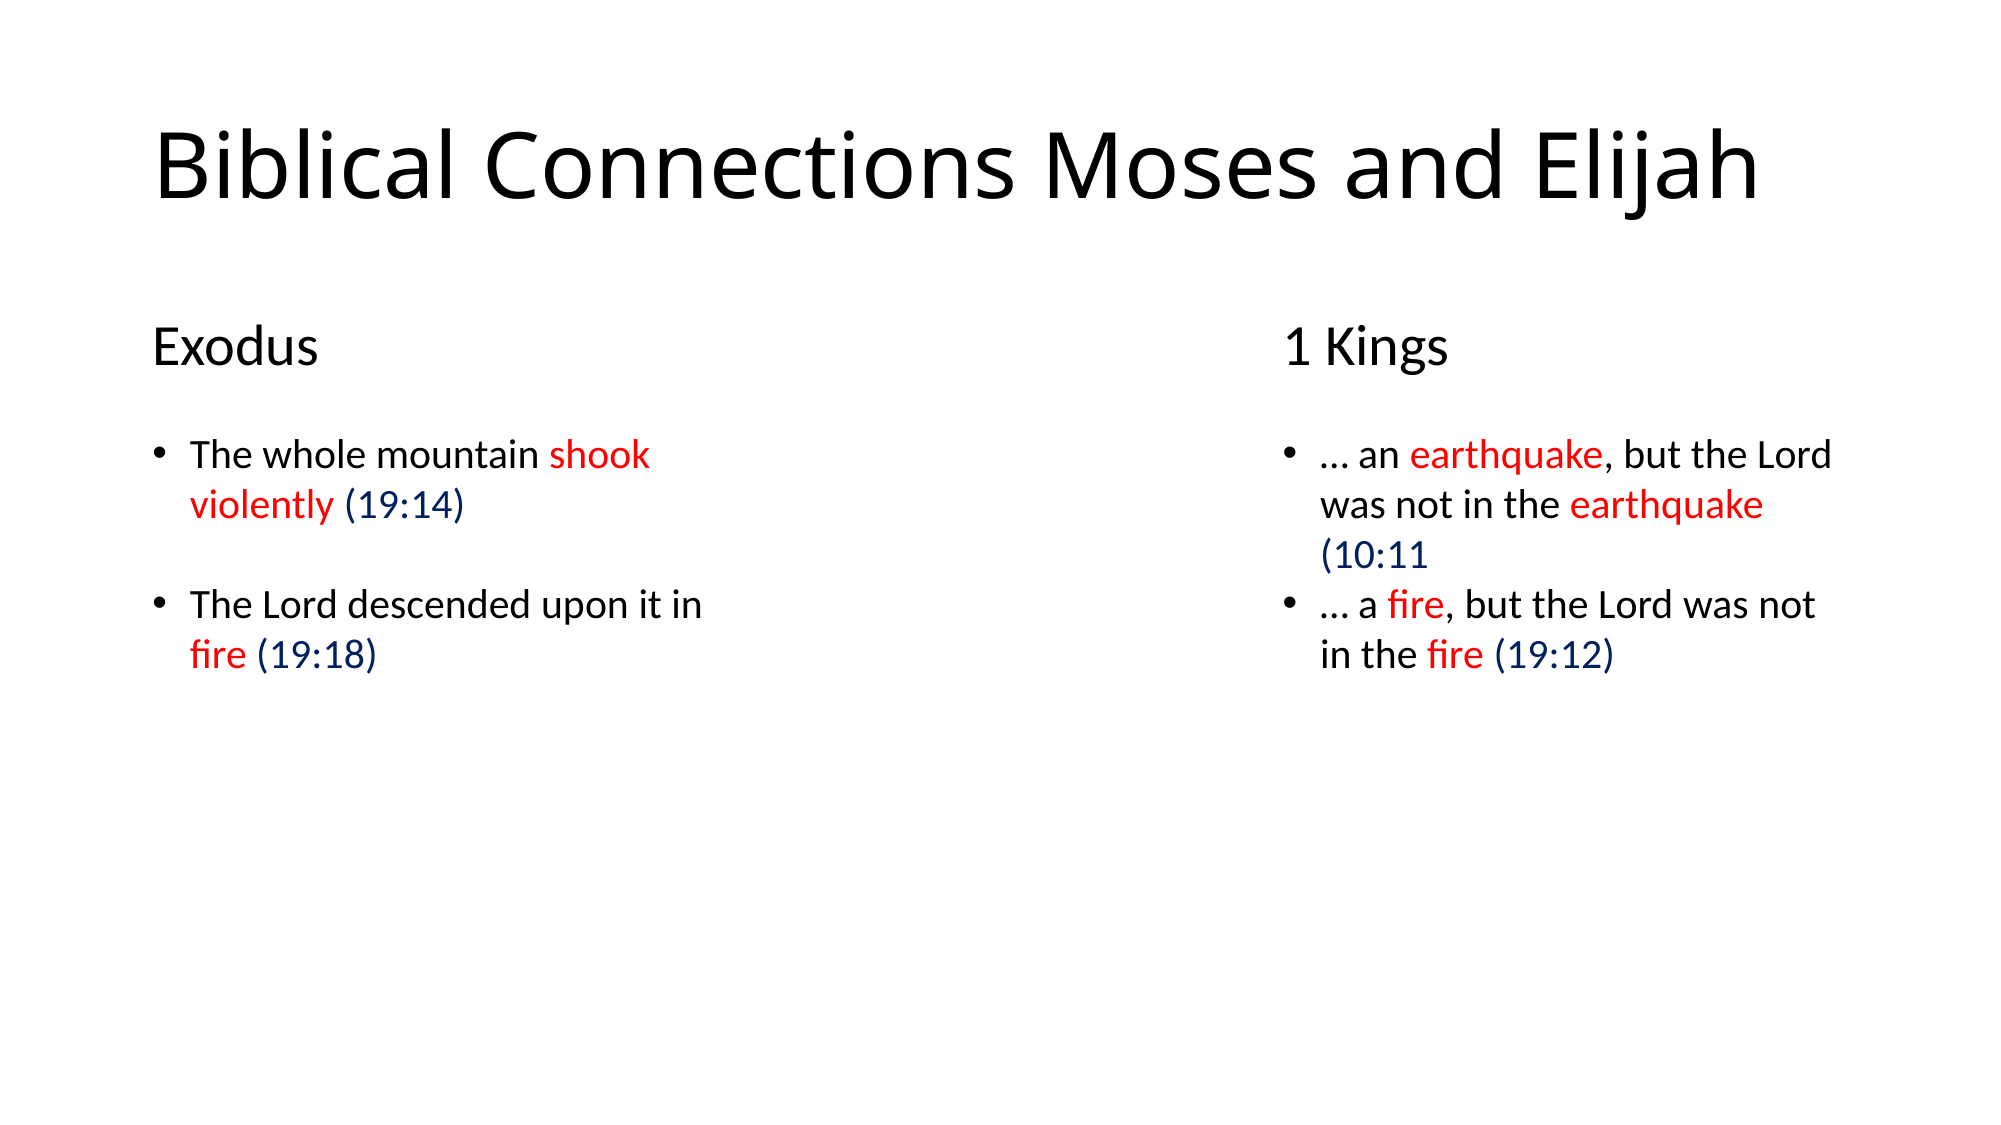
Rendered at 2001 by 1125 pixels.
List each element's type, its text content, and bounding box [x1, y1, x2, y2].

title Biblical Connections Moses and Elijah [137, 59, 1863, 278]
list Exodus The whole mountain shook violently (19:14) The Lord descended upon it in fire (19:18) 1 Kings … an earthquake, but the Lord was not in the earthquake (10:11 … a fire, but the Lord was not in the fire (19:12) [137, 299, 1863, 1014]
